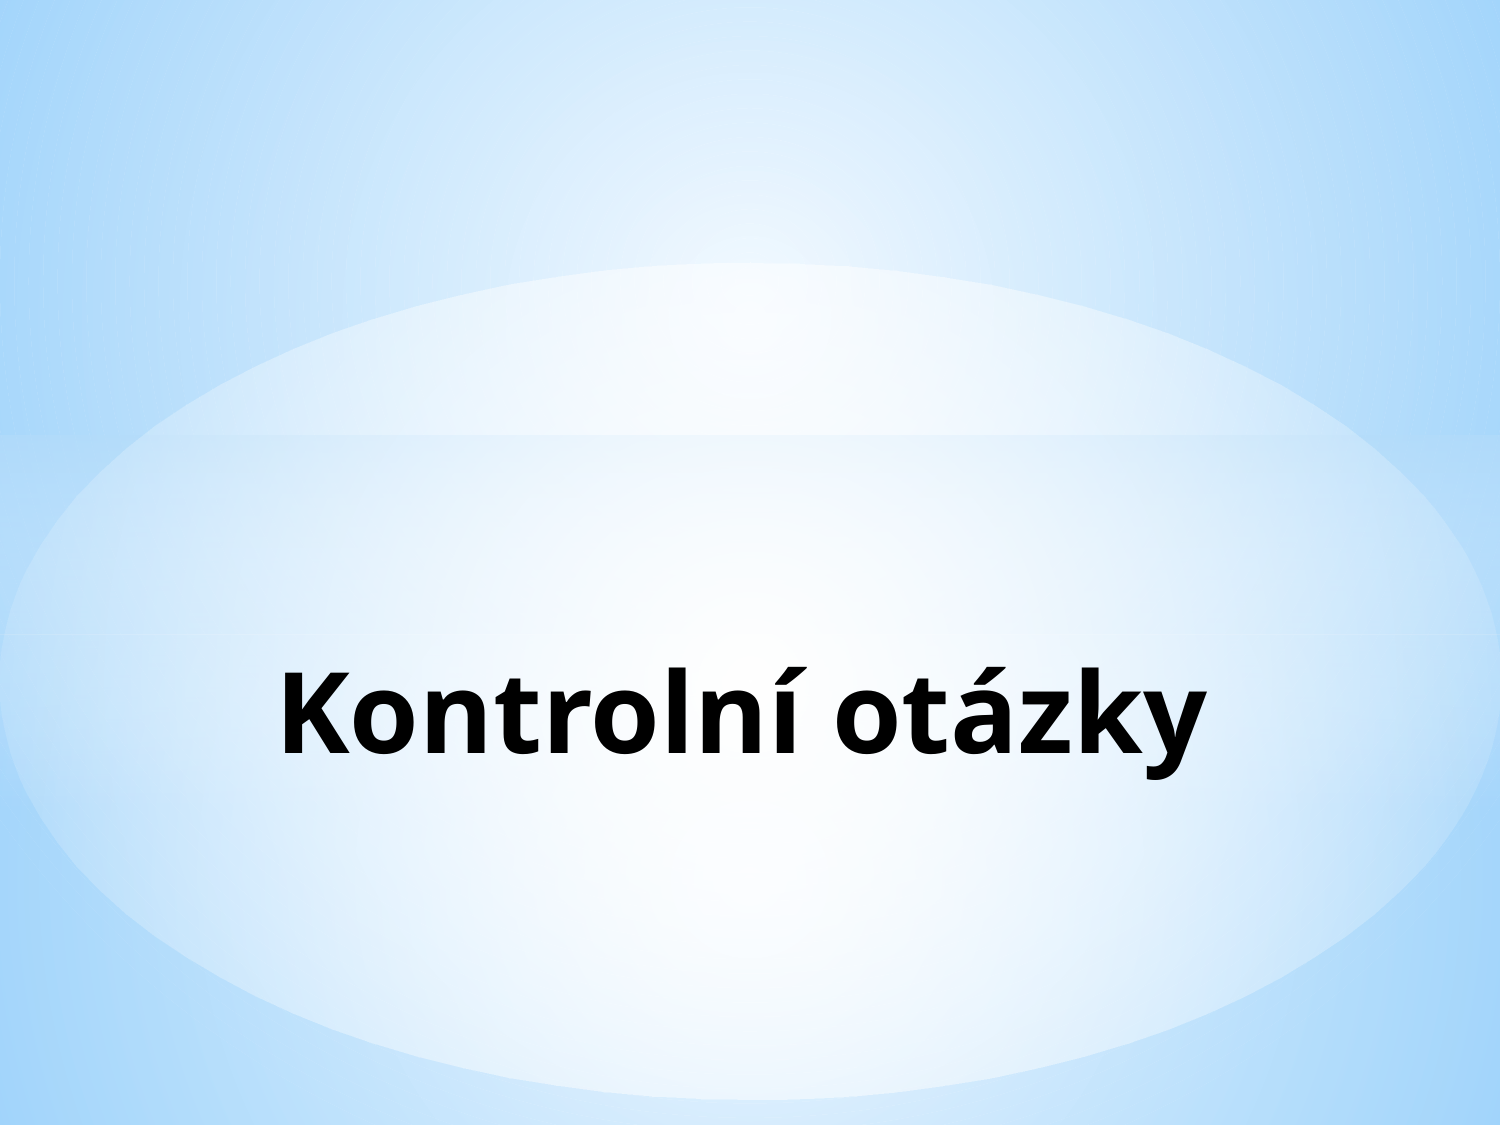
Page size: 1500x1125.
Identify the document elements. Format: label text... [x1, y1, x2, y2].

title Kontrolní otázky [230, 633, 1408, 1072]
